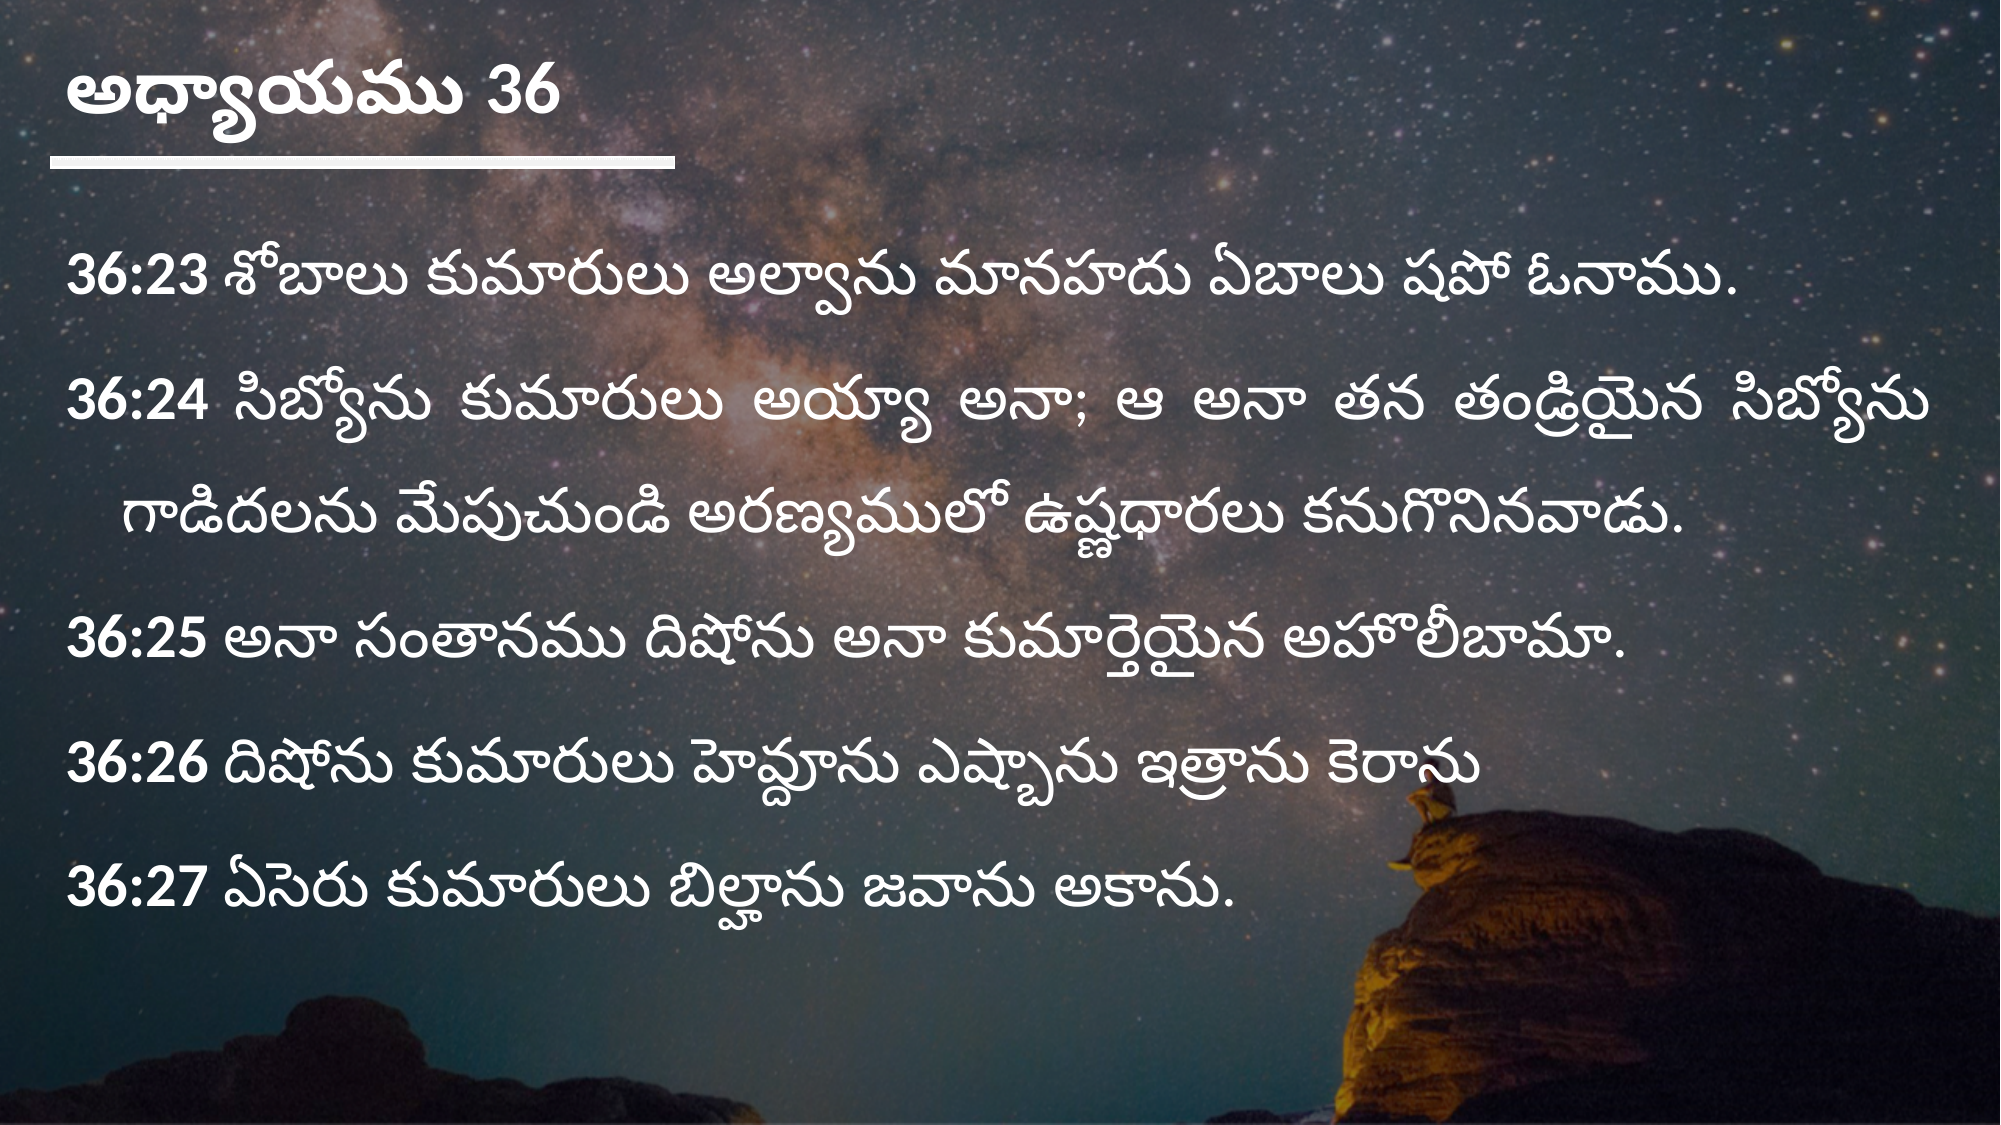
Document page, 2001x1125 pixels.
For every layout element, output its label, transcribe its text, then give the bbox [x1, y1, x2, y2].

title అధ్యాయము 36 [50, 0, 1925, 167]
list 36:23 శోబాలు కుమారులు అల్వాను మానహదు ఏబాలు షపో ఓనాము. 36:24 సిబ్యోను కుమారులు అయ్యా అనా; ఆ అనా తన తండ్రియైన సిబ్యోను గాడిదలను మేపుచుండి అరణ్యములో ఉష్ణధారలు కనుగొనినవాడు. 36:25 అనా సంతానము దిషోను అనా కుమార్తెయైన అహొలీబామా. 36:26 దిషోను కుమారులు హెవ్దూను ఎష్బాను ఇత్రాను కెరాను 36:27 ఏసెరు కుమారులు బిల్హాను జవాను అకాను. [50, 187, 1946, 1063]
picture [0, 0, 2000, 1125]
